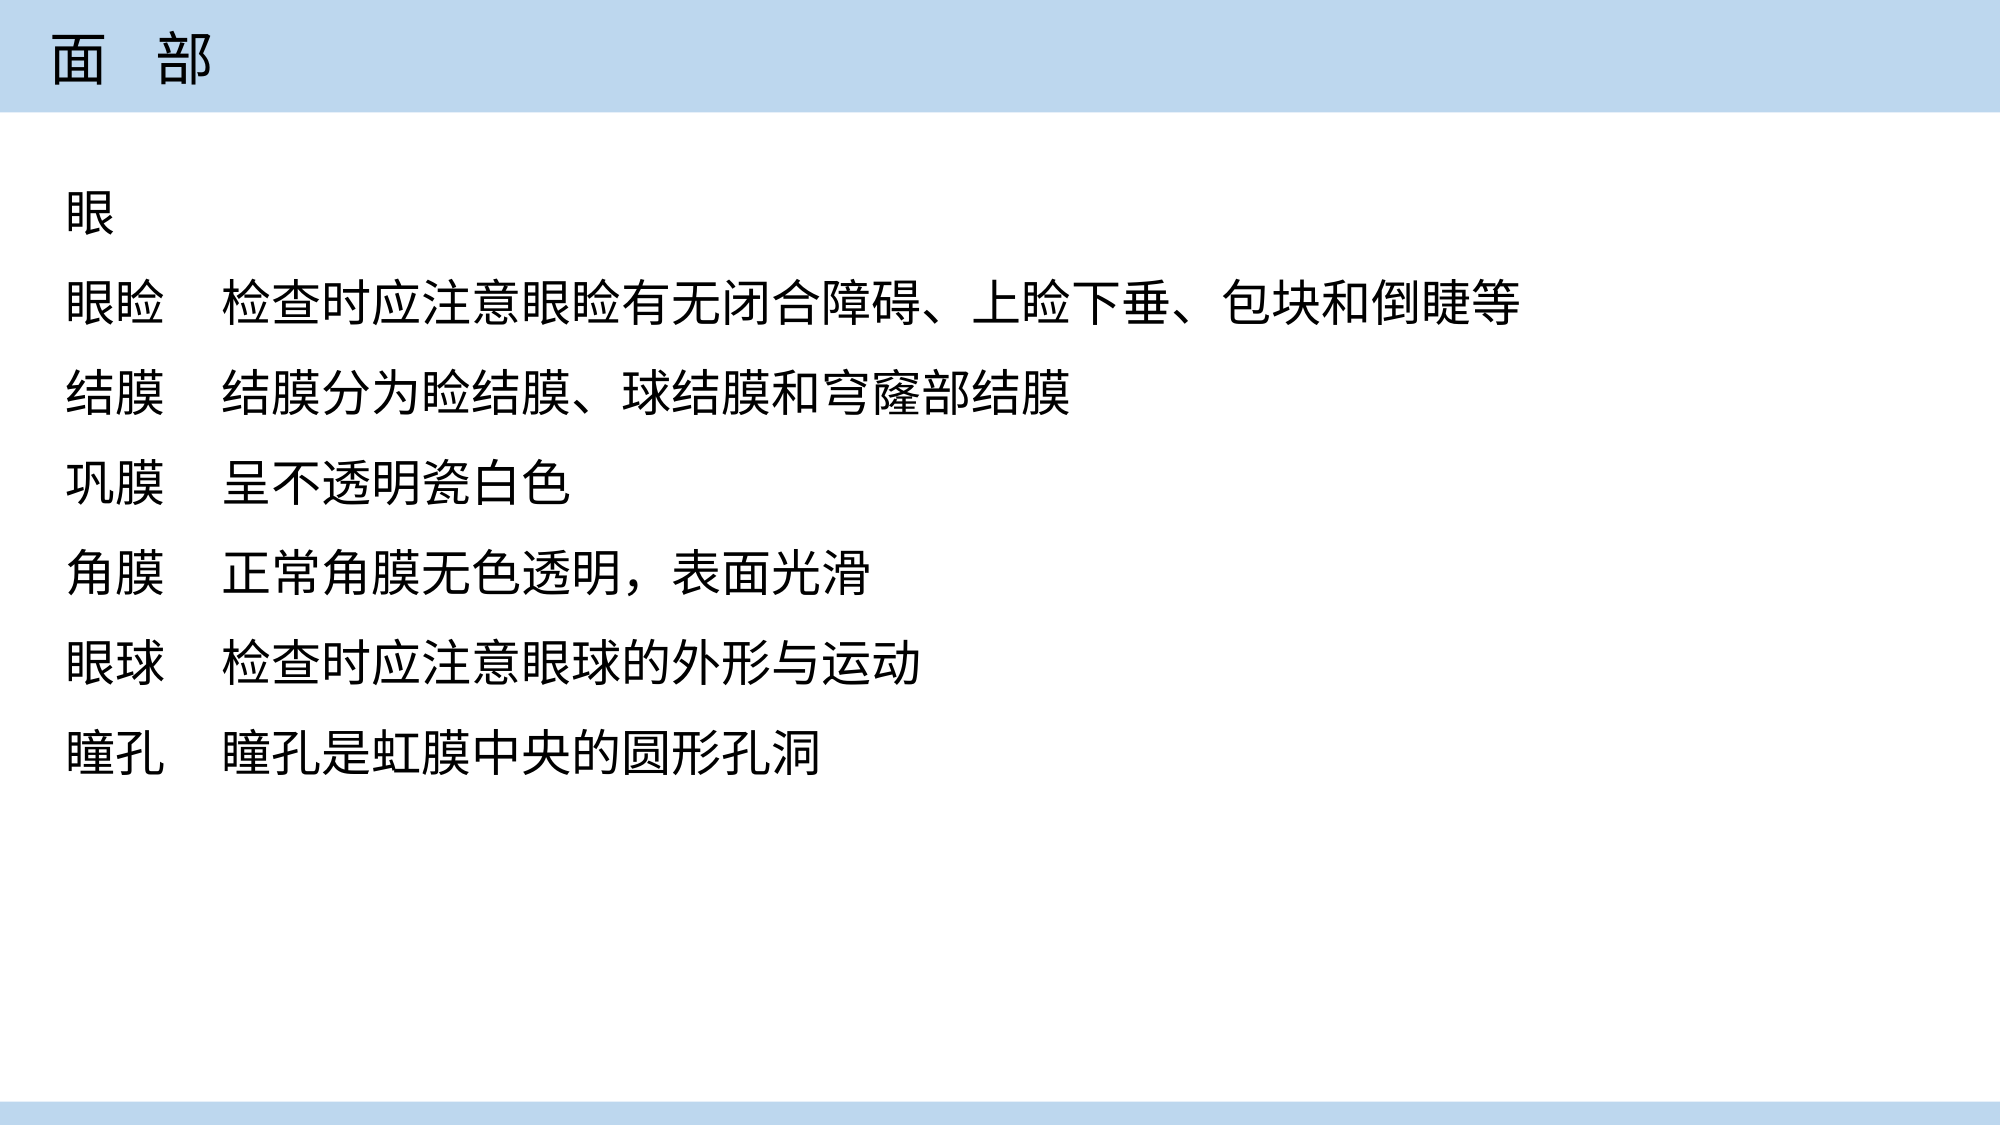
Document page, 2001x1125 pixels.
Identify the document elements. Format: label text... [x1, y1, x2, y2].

text_box 面 部 [37, 15, 508, 98]
list 眼 眼睑 检查时应注意眼睑有无闭合障碍、上睑下垂、包块和倒睫等 结膜 结膜分为睑结膜、球结膜和穹窿部结膜 巩膜 呈不透明瓷白色 角膜 正常角膜无色透明，表面光滑 眼球 检查时应注意眼球的外形与运动 瞳孔 瞳孔是虹膜中央的圆形孔洞 [50, 143, 1776, 1076]
